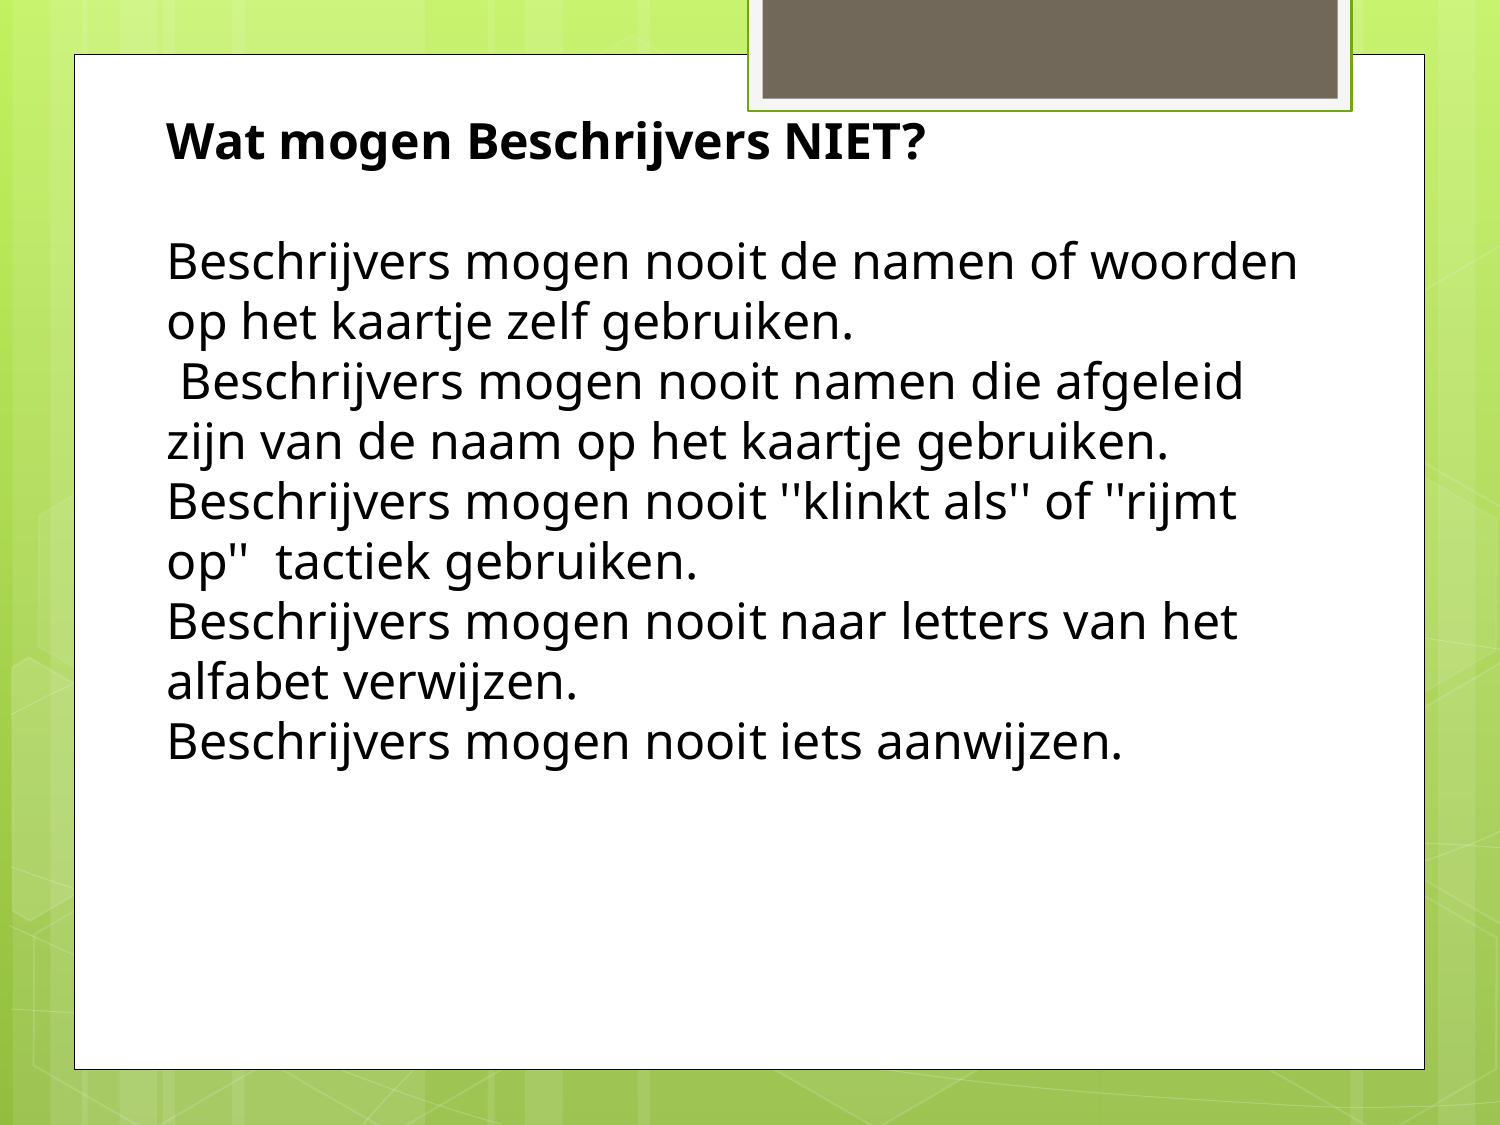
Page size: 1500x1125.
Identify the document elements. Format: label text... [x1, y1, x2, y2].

text_box Wat mogen Beschrijvers NIET? Beschrijvers mogen nooit de namen of woorden op het kaartje zelf gebruiken. Beschrijvers mogen nooit namen die afgeleid zijn van de naam op het kaartje gebruiken. Beschrijvers mogen nooit ''klinkt als'' of ''rijmt op'' tactiek gebruiken. Beschrijvers mogen nooit naar letters van het alfabet verwijzen. Beschrijvers mogen nooit iets aanwijzen. [152, 101, 1334, 837]
